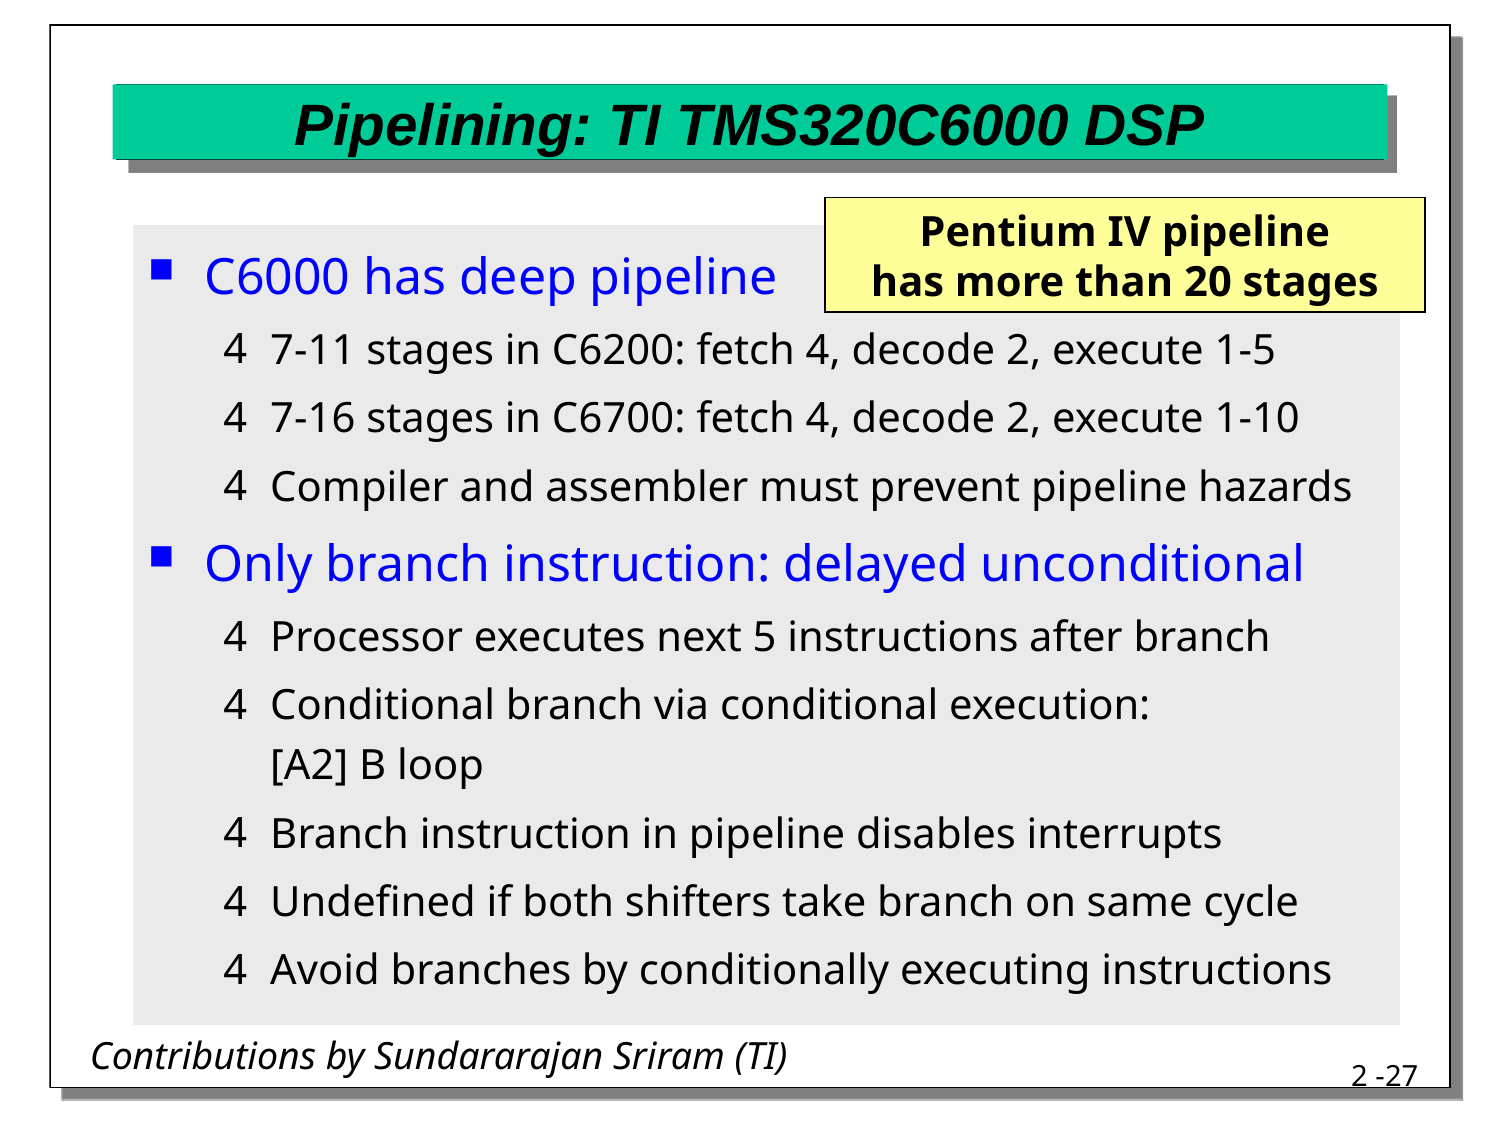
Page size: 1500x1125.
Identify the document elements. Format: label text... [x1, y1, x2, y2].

text_box Pentium IV pipeline has more than 20 stages [824, 197, 1425, 313]
title Pipelining: TI TMS320C6000 DSP [112, 84, 1388, 160]
list C6000 has deep pipeline 7-11 stages in C6200: fetch 4, decode 2, execute 1-5 7-16 stages in C6700: fetch 4, decode 2, execute 1-10 Compiler and assembler must prevent pipeline hazards Only branch instruction: delayed unconditional Processor executes next 5 instructions after branch Conditional branch via conditional execution: [A2] B loop Branch instruction in pipeline disables interrupts Undefined if both shifters take branch on same cycle Avoid branches by conditionally executing instructions [133, 224, 1401, 1026]
text_box Contributions by Sundararajan Sriram (TI) [74, 1024, 1050, 1085]
